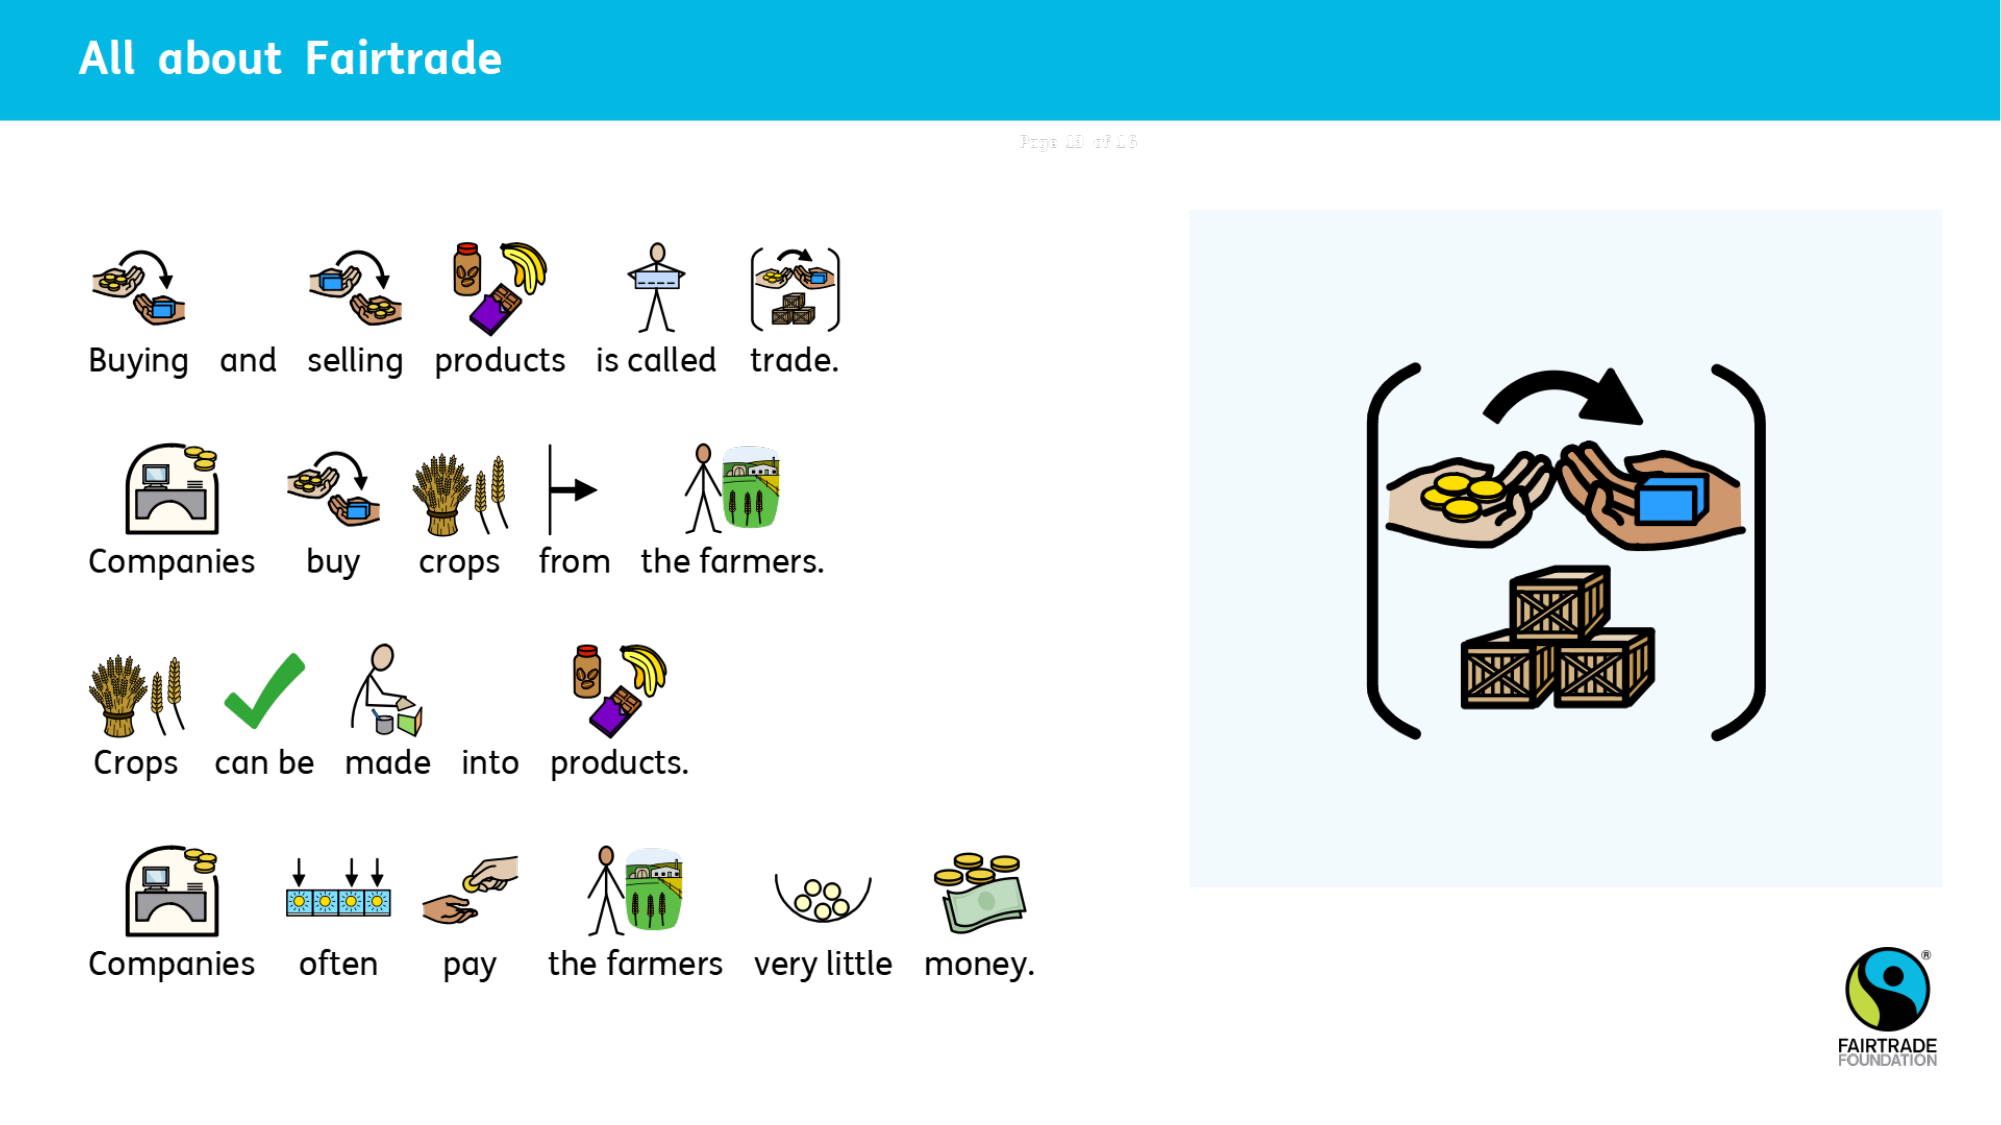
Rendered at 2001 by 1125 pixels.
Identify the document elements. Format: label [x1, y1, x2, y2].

picture [479, 51, 501, 74]
picture [331, 51, 353, 74]
picture [371, 43, 404, 74]
picture [308, 41, 328, 74]
picture [188, 40, 235, 74]
picture [408, 51, 422, 74]
picture [452, 40, 475, 74]
picture [264, 43, 281, 74]
picture [111, 40, 120, 74]
picture [159, 51, 181, 74]
picture [896, 121, 1149, 178]
picture [58, 210, 1943, 1049]
picture [80, 41, 108, 74]
picture [125, 40, 134, 74]
picture [425, 51, 446, 74]
picture [1839, 947, 1938, 1066]
picture [360, 39, 367, 45]
picture [360, 51, 366, 74]
picture [239, 51, 261, 74]
